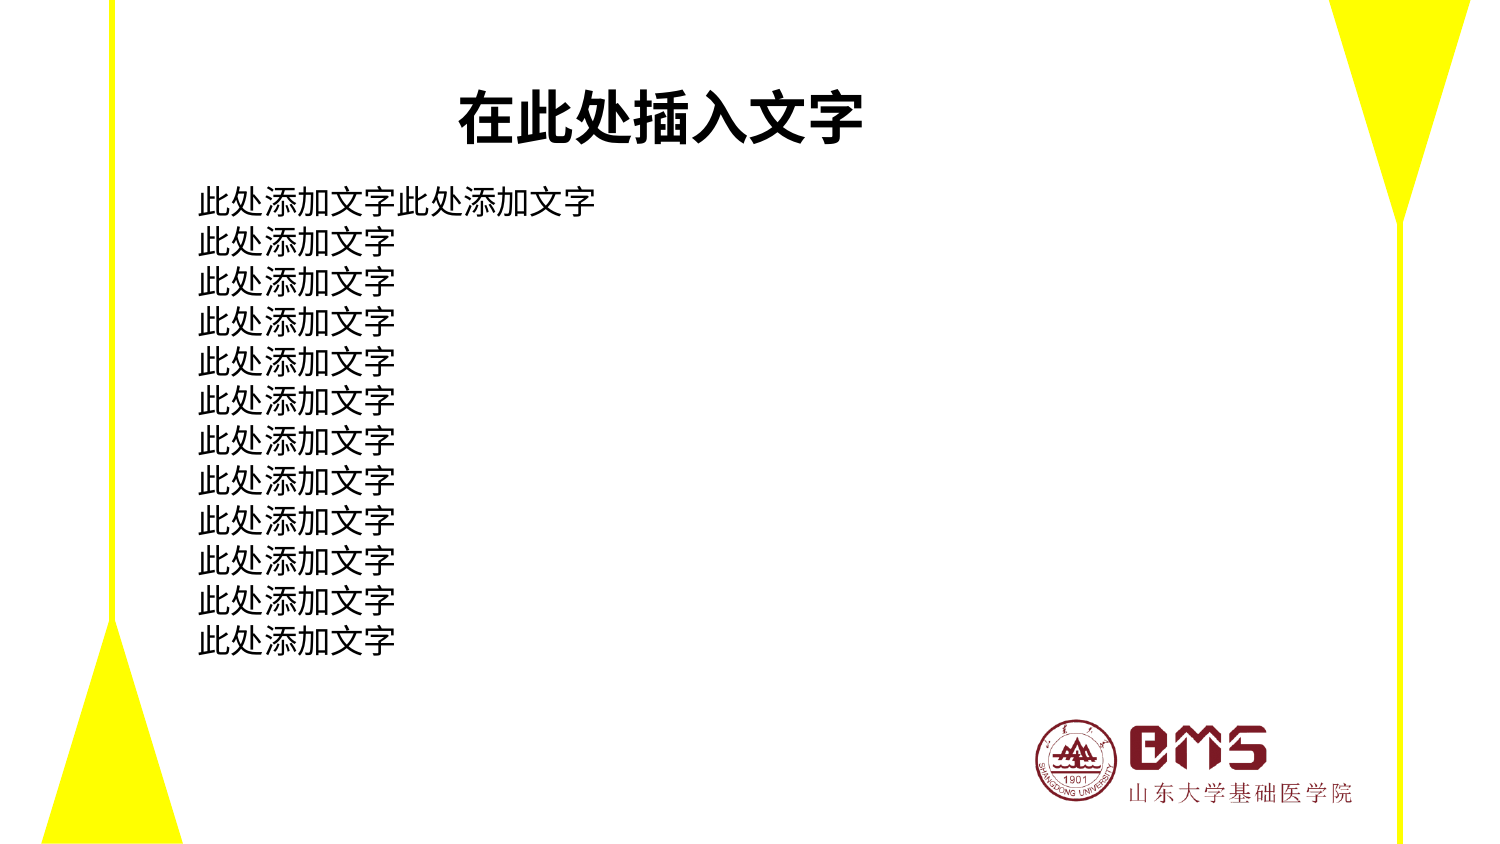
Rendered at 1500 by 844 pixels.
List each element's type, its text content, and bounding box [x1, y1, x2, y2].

text_box [1326, 0, 1473, 228]
text_box 在此处插入文字 [442, 73, 975, 159]
text_box 此处添加文字此处添加文字 此处添加文字 此处添加文字 此处添加文字 此处添加文字 此处添加文字 此处添加文字 此处添加文字 此处添加文字 此处添加文字 此处添加文字 此处添加文字 [182, 173, 1329, 708]
picture [1012, 699, 1400, 844]
text_box [39, 619, 185, 844]
